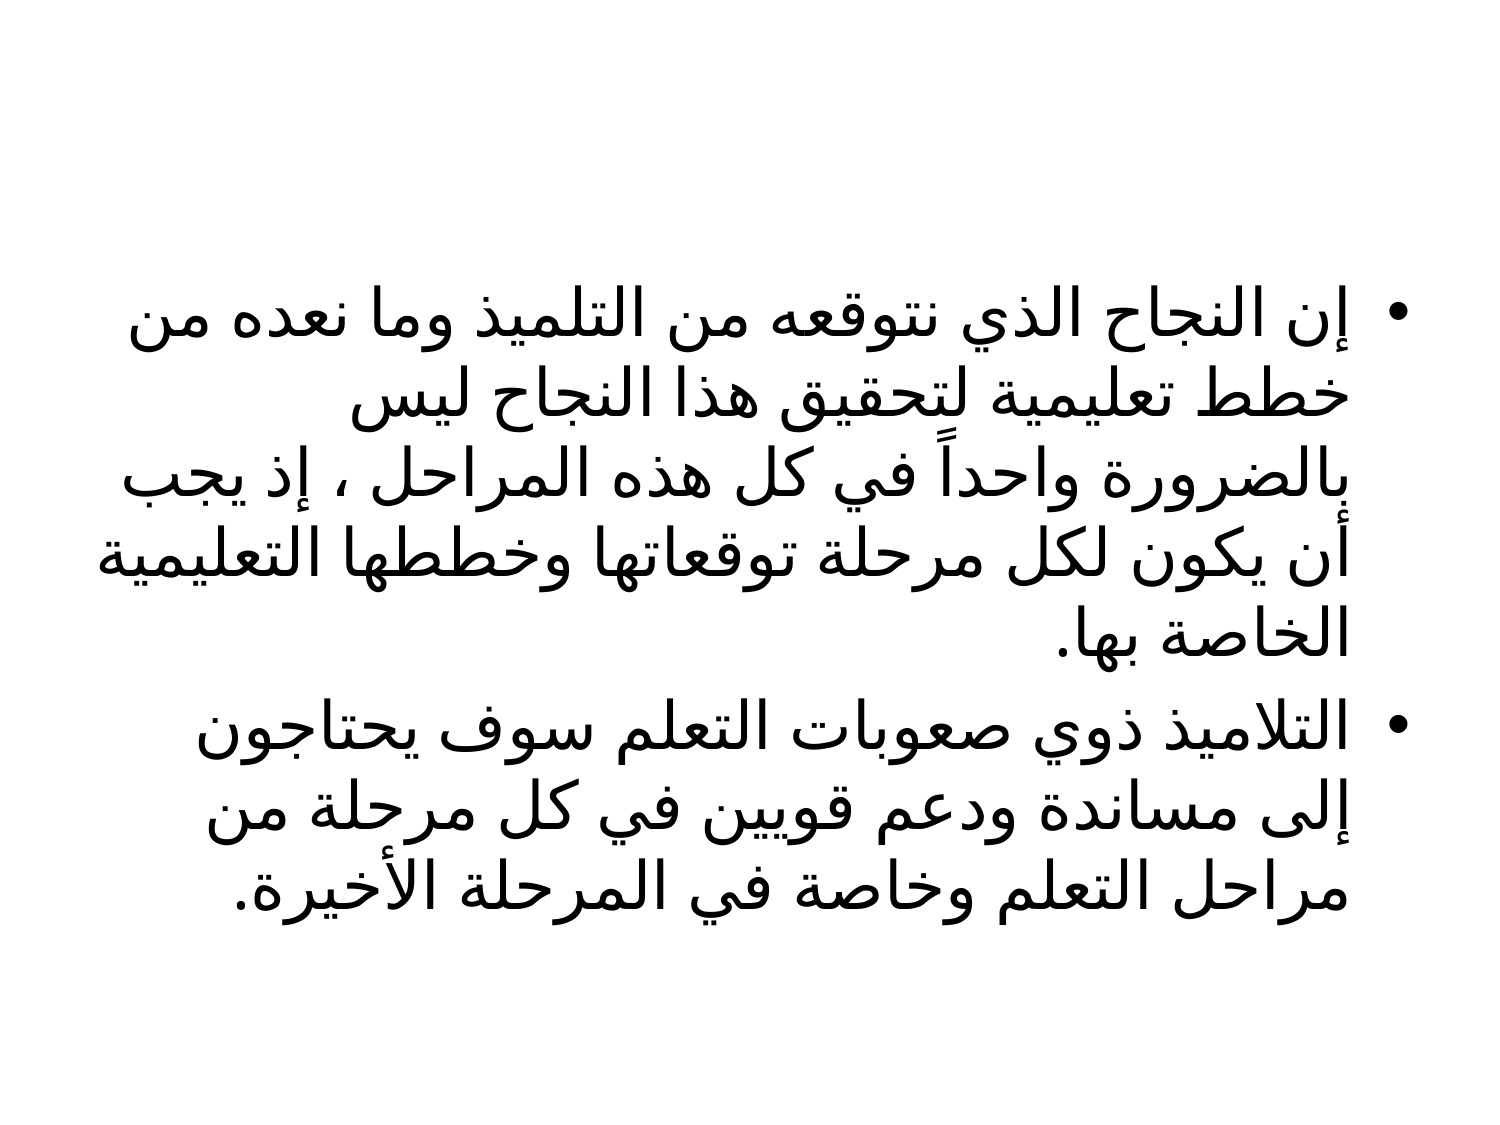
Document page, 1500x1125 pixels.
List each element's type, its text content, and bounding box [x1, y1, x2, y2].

list إن النجاح الذي نتوقعه من التلميذ وما نعده من خطط تعليمية لتحقيق هذا النجاح ليس بالضرورة واحداً في كل هذه المراحل ، إذ يجب أن يكون لكل مرحلة توقعاتها وخططها التعليمية الخاصة بها. التلاميذ ذوي صعوبات التعلم سوف يحتاجون إلى مساندة ودعم قويين في كل مرحلة من مراحل التعلم وخاصة في المرحلة الأخيرة. [75, 262, 1425, 1005]
